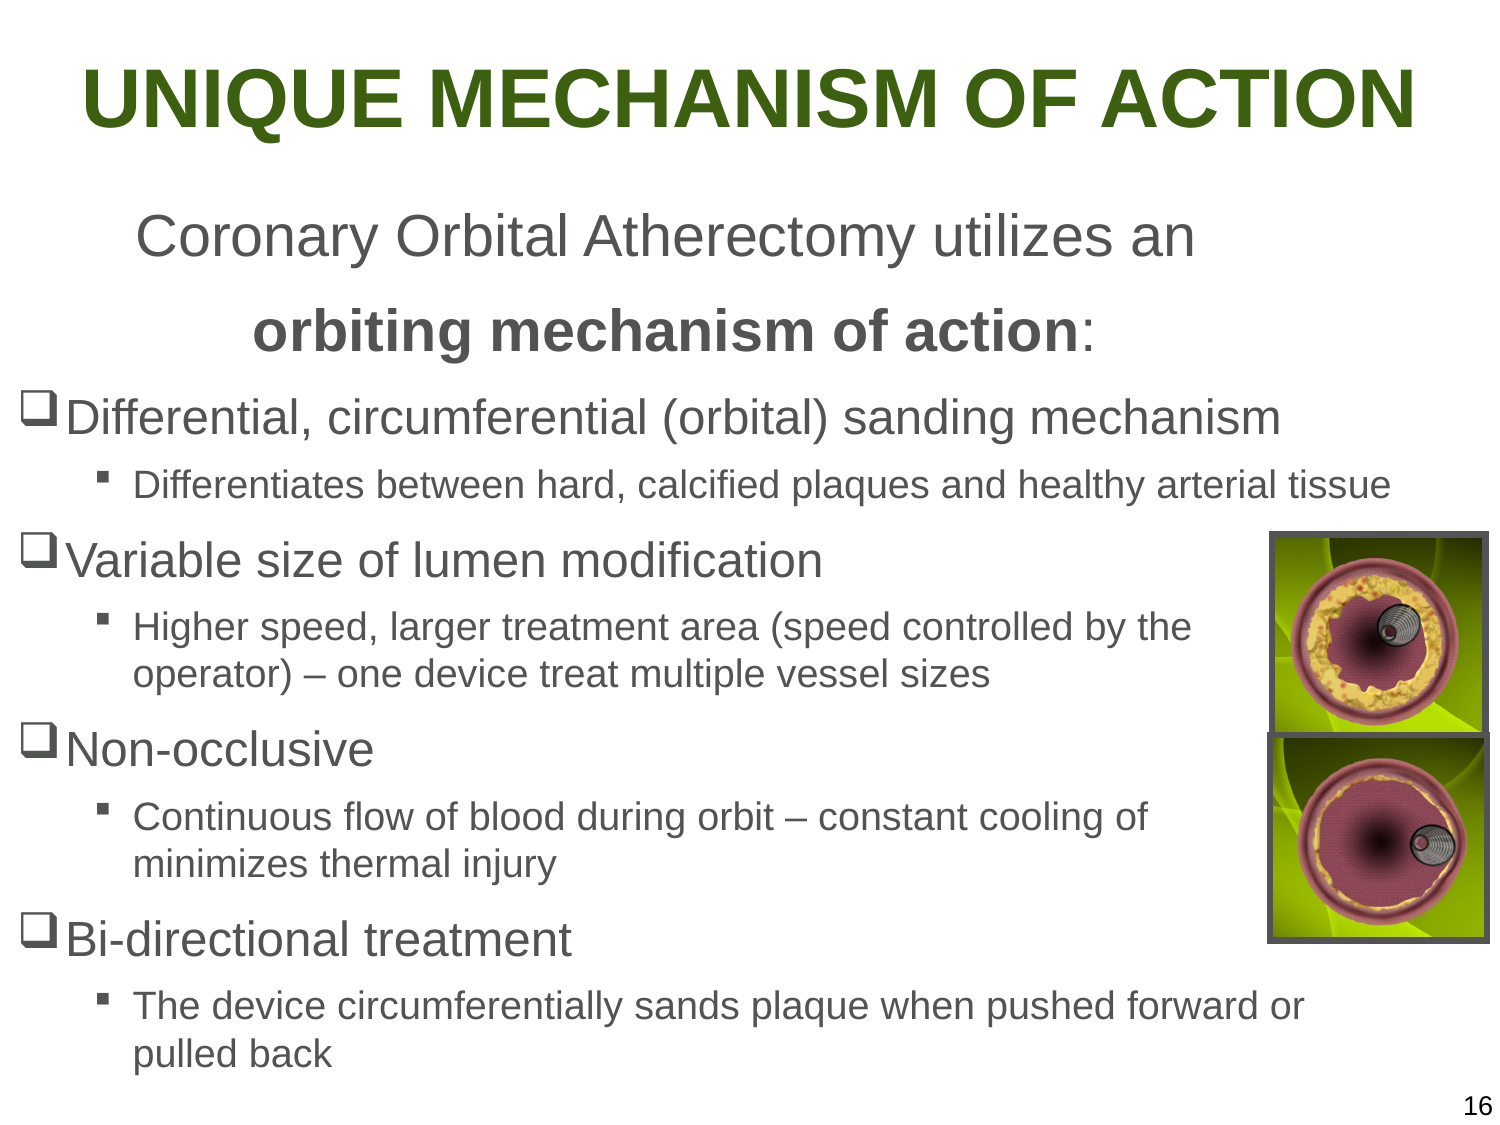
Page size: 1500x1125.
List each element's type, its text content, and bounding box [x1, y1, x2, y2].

title Unique mechanism of action [0, 37, 1500, 145]
list Coronary Orbital Atherectomy utilizes an orbiting mechanism of action: Differential, circumferential (orbital) sanding mechanism Differentiates between hard, calcified plaques and healthy arterial tissue Variable size of lumen modification Higher speed, larger treatment area (speed controlled by the operator) – one device treat multiple vessel sizes Non-occlusive Continuous flow of blood during orbit – constant cooling of tissue – minimizes thermal injury Bi-directional treatment The device circumferentially sands plaque when pushed forward or pulled back [0, 190, 1425, 1087]
picture [1272, 738, 1485, 938]
text_box 16 [1437, 1081, 1500, 1125]
picture [1274, 537, 1483, 734]
